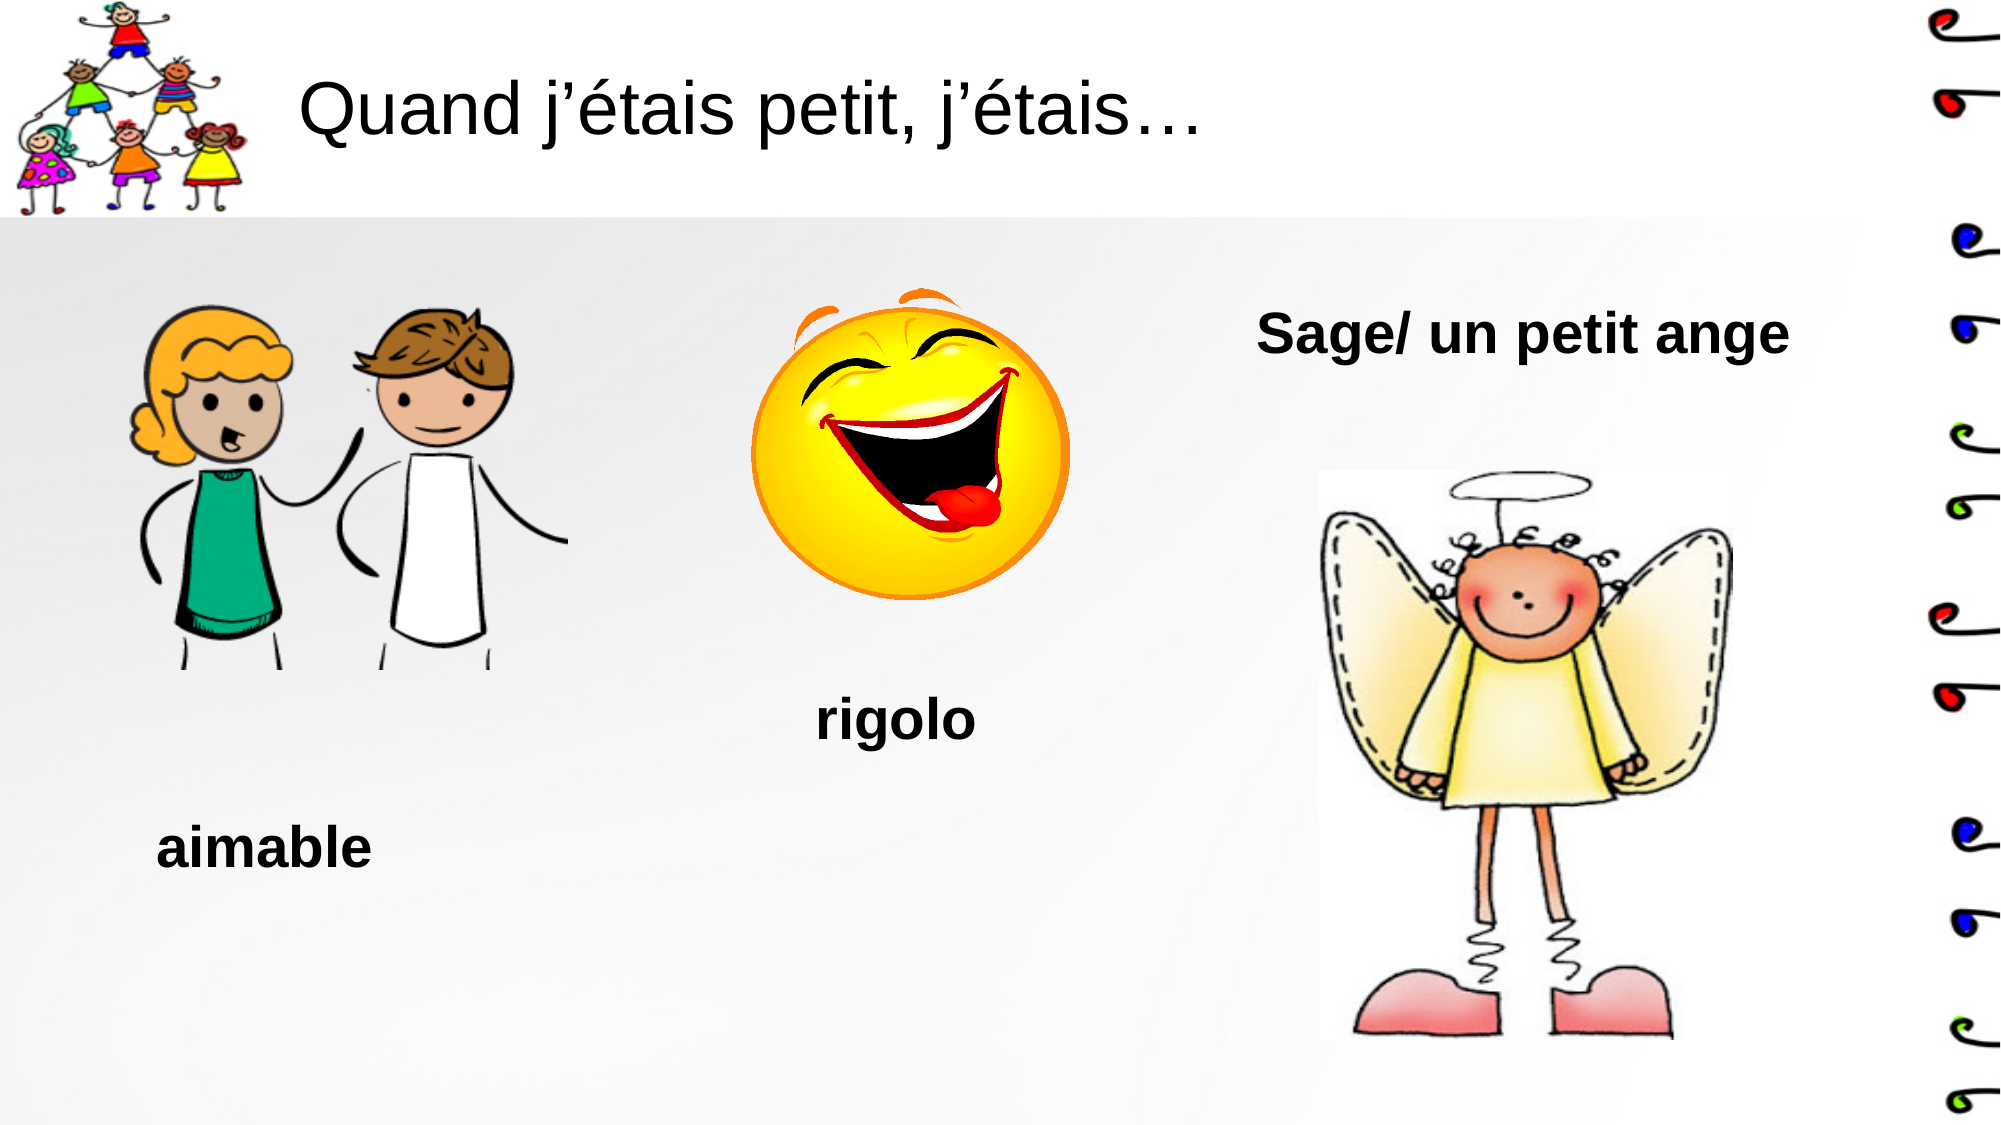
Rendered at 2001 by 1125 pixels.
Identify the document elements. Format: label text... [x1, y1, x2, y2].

picture [0, 0, 2001, 1125]
text_box aimable [141, 801, 426, 887]
text_box rigolo [800, 673, 1117, 759]
text_box Sage/ un petit ange [1242, 288, 1810, 373]
title Quand j’étais petit, j’étais… [283, 16, 1951, 192]
